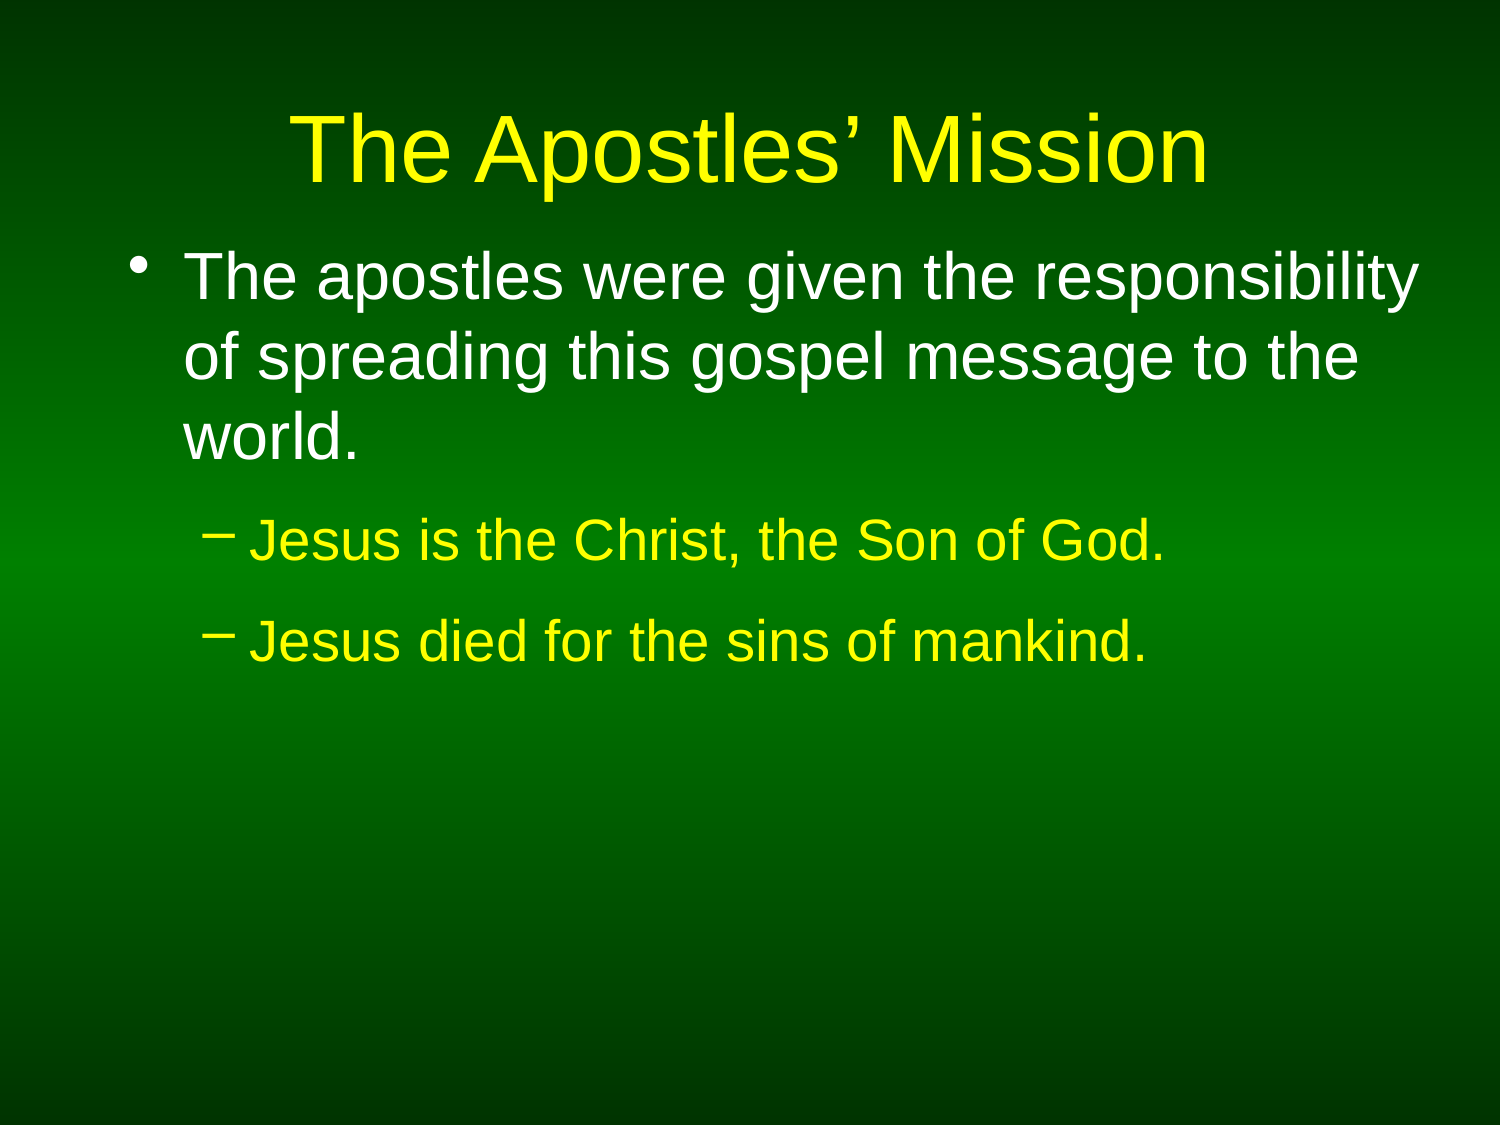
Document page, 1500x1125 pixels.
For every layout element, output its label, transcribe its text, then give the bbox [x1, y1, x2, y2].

list The apostles were given the responsibility of spreading this gospel message to the world. Jesus is the Christ, the Son of God. Jesus died for the sins of mankind. [112, 224, 1463, 1125]
title The Apostles’ Mission [37, 50, 1463, 238]
